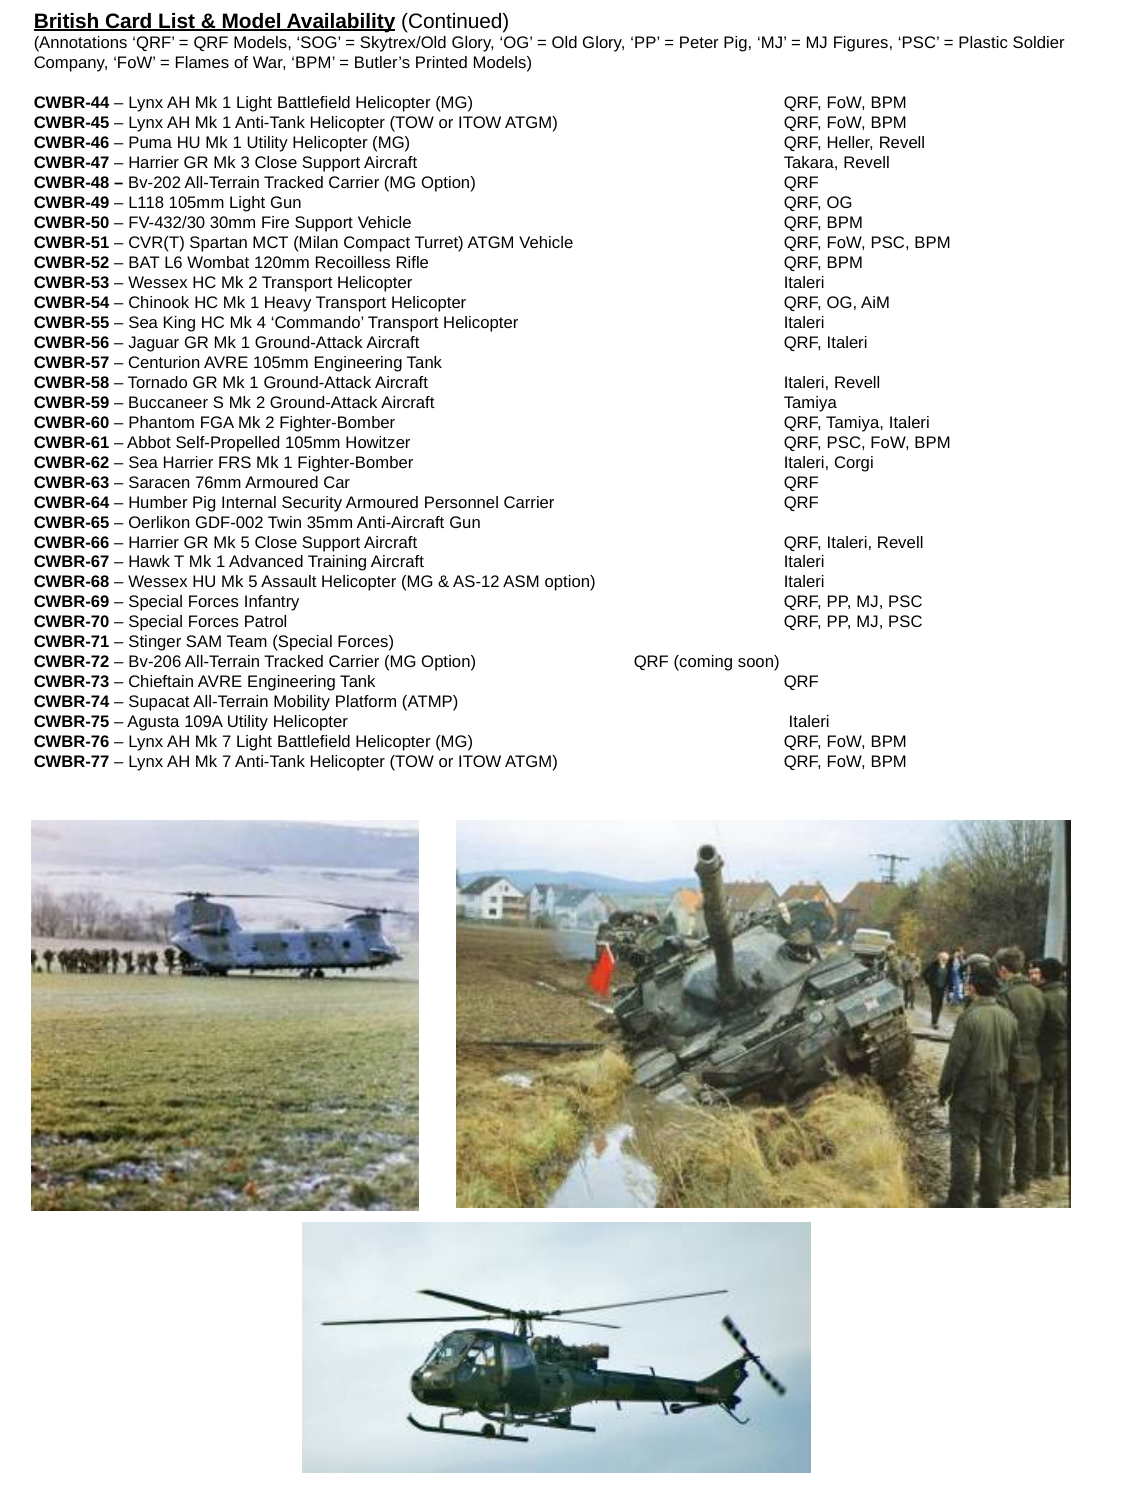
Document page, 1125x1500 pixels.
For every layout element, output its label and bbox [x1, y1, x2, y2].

picture [302, 1222, 811, 1473]
picture [456, 820, 1071, 1209]
text_box [18, 0, 1125, 779]
picture [30, 820, 419, 1211]
